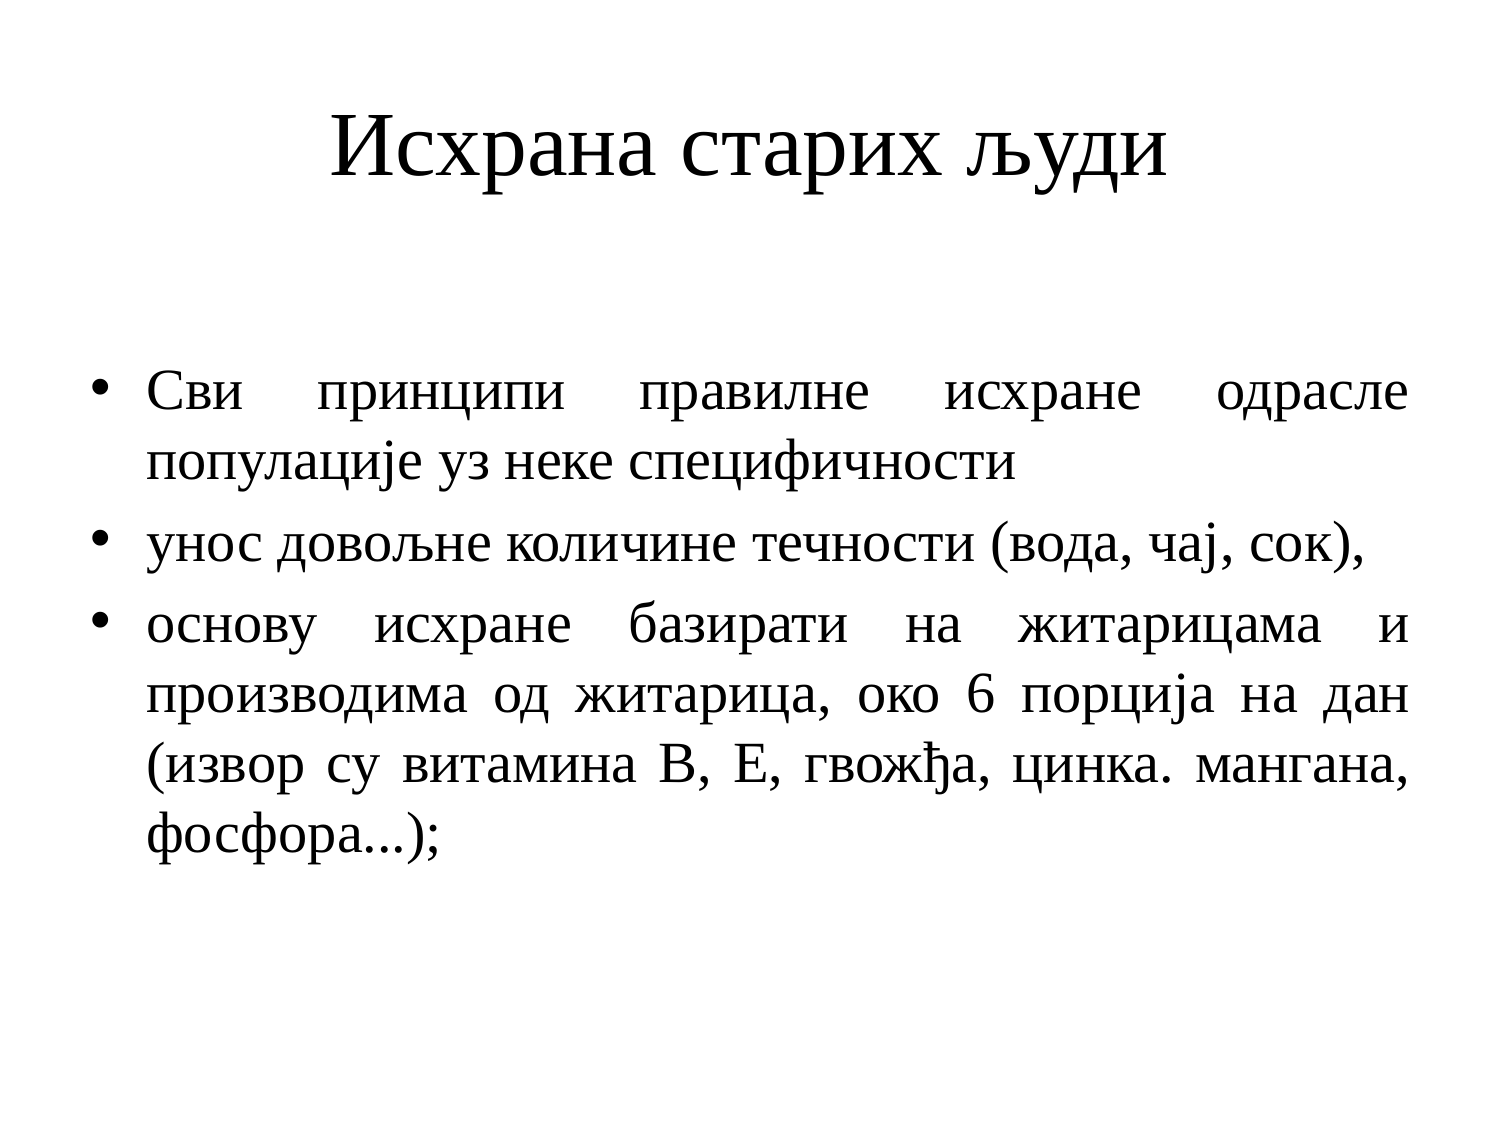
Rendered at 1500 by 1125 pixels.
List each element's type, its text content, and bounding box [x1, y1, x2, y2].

list Сви принципи правилне исхране одрасле популације уз неке специфичности унос довољне количине течности (вода, чај, сок), основу исхране базирати на житарицама и производима од житарица, око 6 порција на дан (извор су витамина В, Е, гвожђа, цинка. мангана, фосфора...); [75, 262, 1425, 1005]
title Исхрана старих људи [75, 45, 1425, 233]
